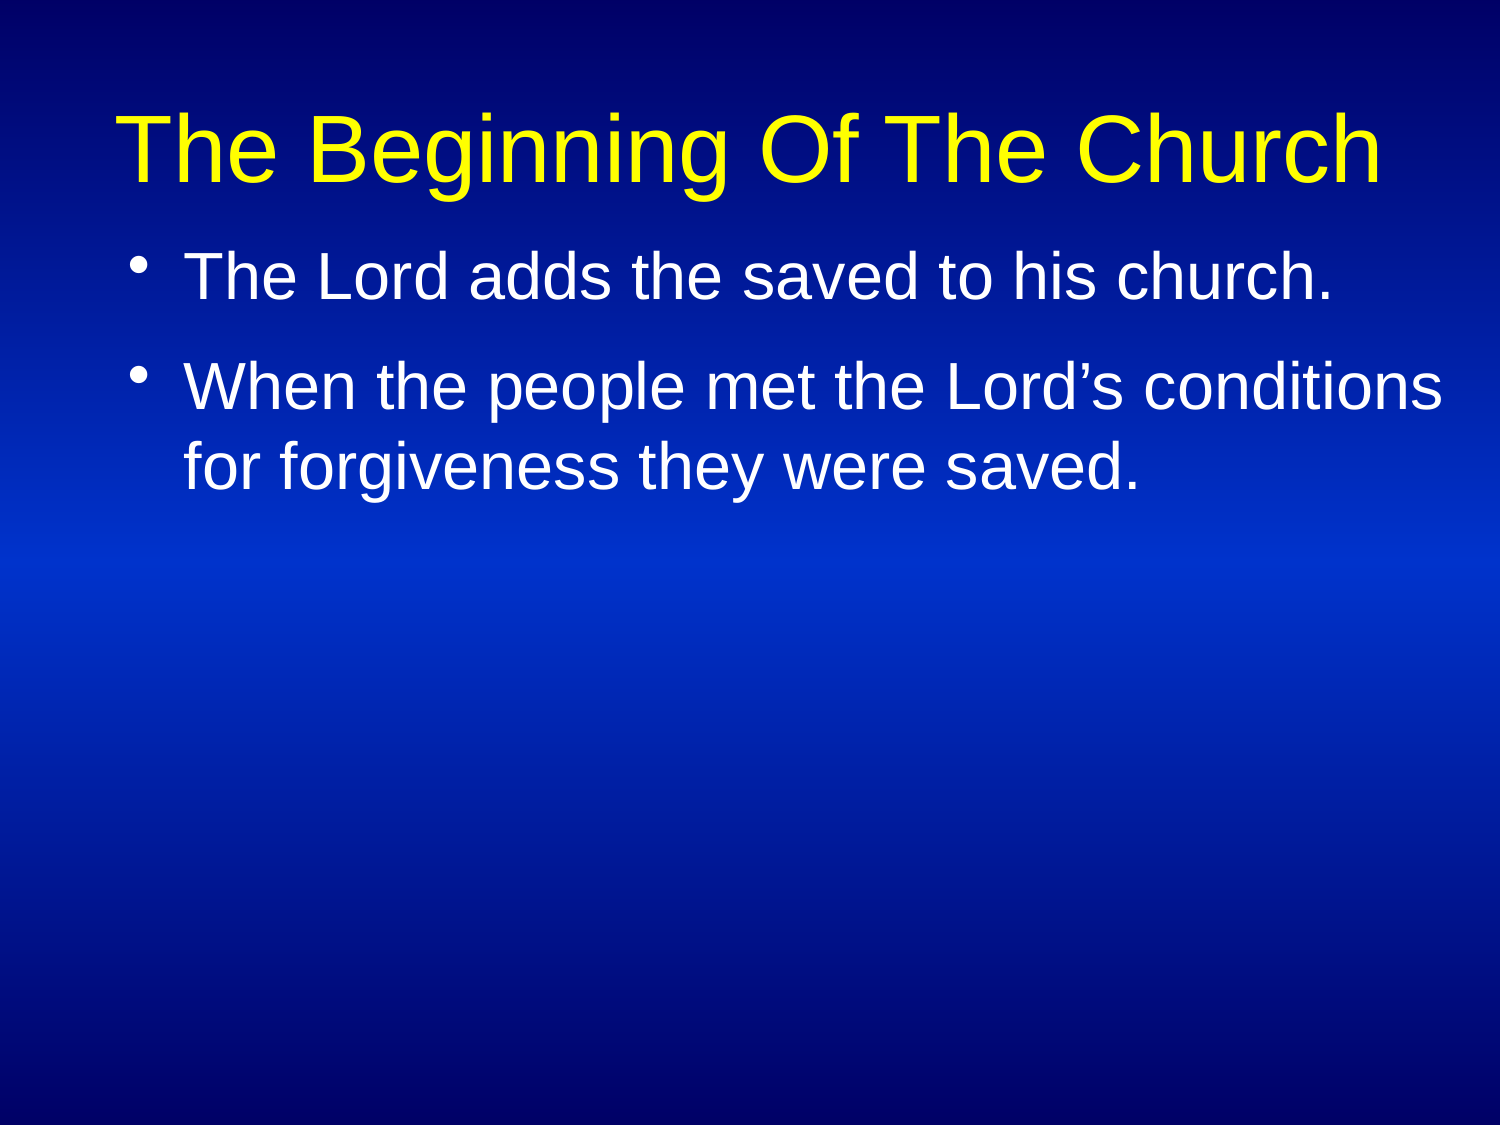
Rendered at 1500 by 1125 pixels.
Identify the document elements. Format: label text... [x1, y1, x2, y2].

title The Beginning Of The Church [37, 50, 1463, 238]
list The Lord adds the saved to his church. When the people met the Lord’s conditions for forgiveness they were saved. [112, 224, 1463, 1125]
